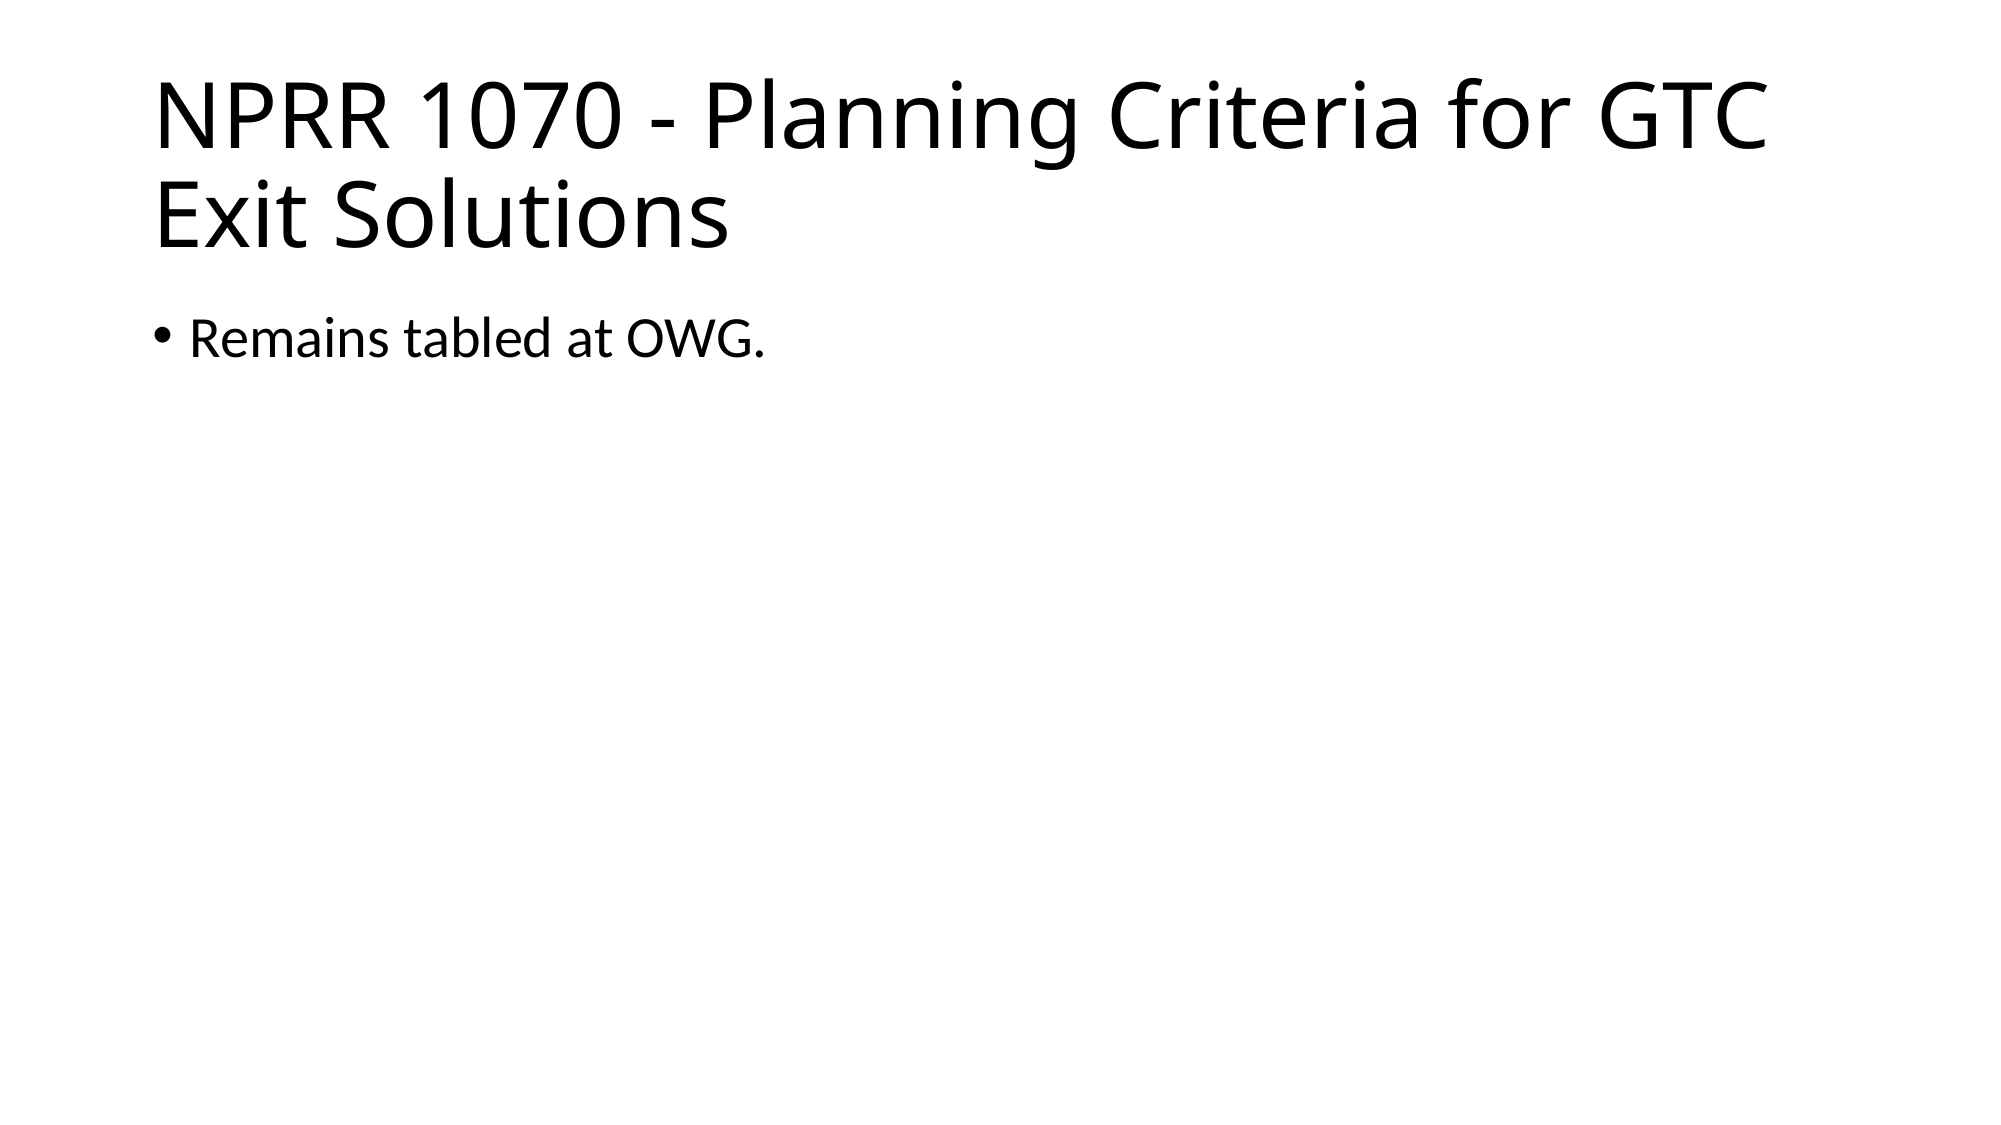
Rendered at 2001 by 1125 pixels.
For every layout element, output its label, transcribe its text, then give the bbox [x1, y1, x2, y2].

title NPRR 1070 - Planning Criteria for GTC Exit Solutions [137, 59, 1863, 278]
list Remains tabled at OWG. [137, 299, 1863, 1014]
